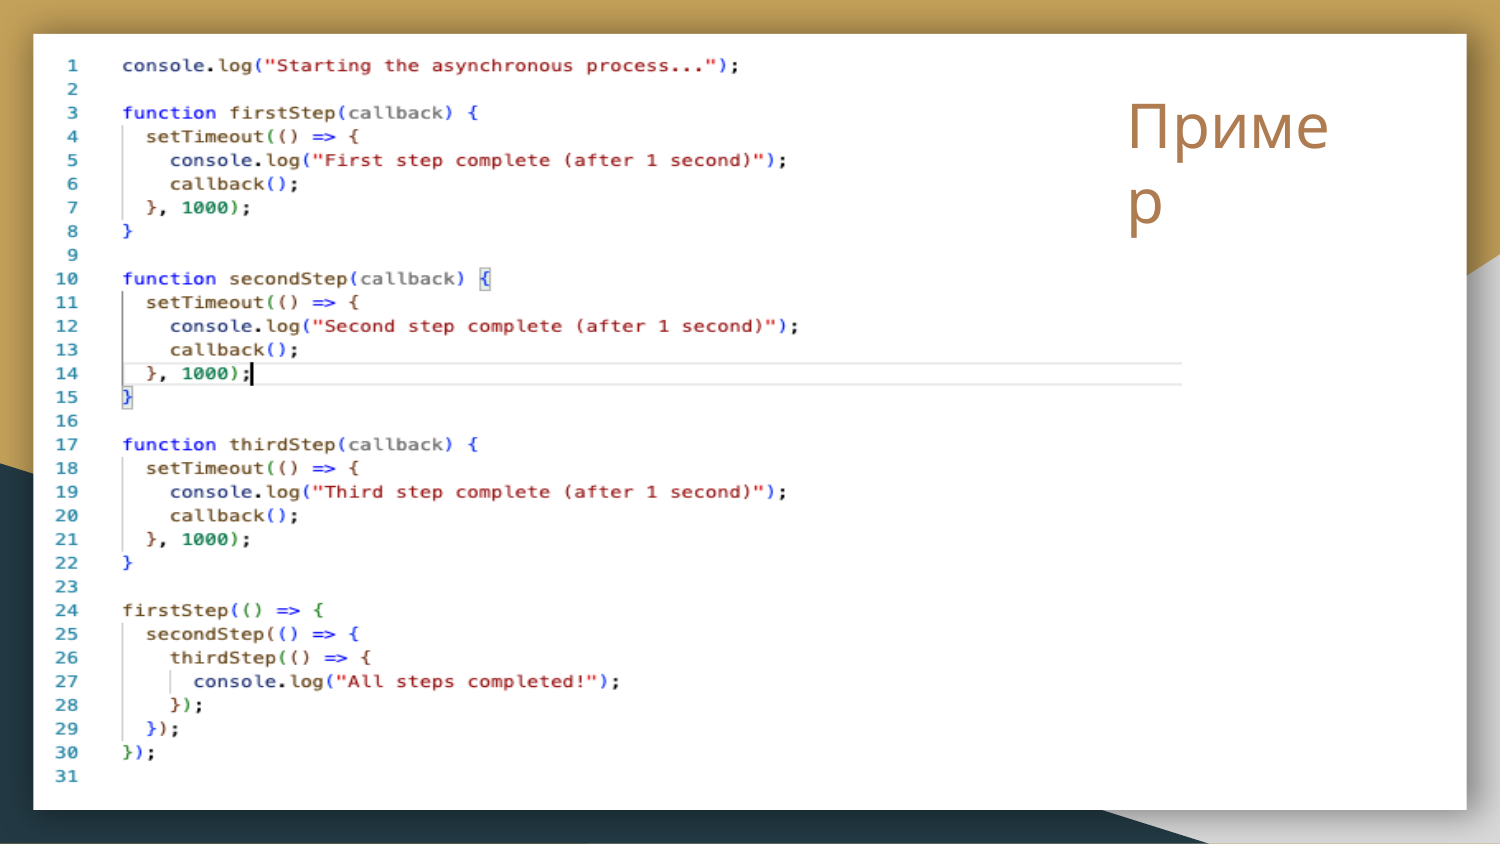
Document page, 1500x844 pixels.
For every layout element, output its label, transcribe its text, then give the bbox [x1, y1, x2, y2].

title Пример [1187, 71, 1381, 251]
picture [51, 53, 1182, 791]
